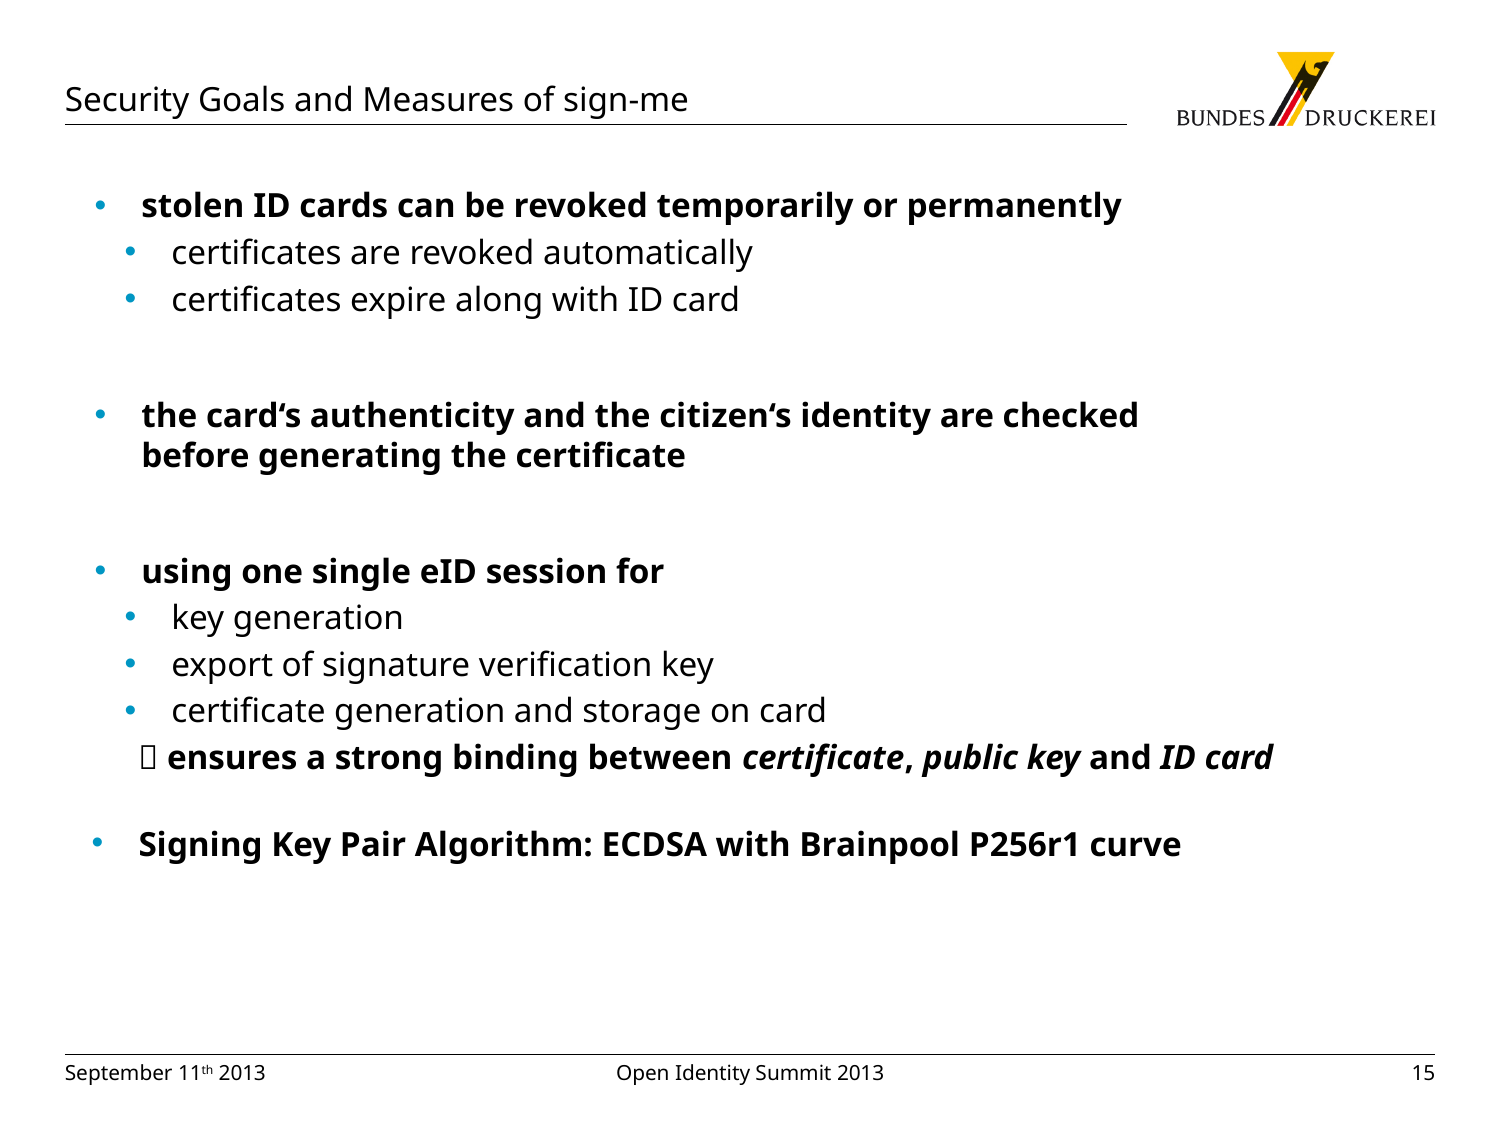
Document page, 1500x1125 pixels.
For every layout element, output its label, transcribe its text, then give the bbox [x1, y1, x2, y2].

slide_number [64, 1059, 361, 1085]
list stolen ID cards can be revoked temporarily or permanently certificates are revoked automatically certificates expire along with ID card the card‘s authenticity and the citizen‘s identity are checked before generating the certificate using one single eID session for key generation export of signature verification key certificate generation and storage on card  ensures a strong binding between certificate, public key and ID card Signing Key Pair Algorithm: ECDSA with Brainpool P256r1 curve [64, 184, 1436, 976]
footer Open Identity Summit 2013 [366, 1059, 1133, 1085]
title Security Goals and Measures of sign-me [64, 78, 1129, 119]
picture [1126, 1, 1486, 176]
slide_number 15 [1139, 1059, 1436, 1085]
